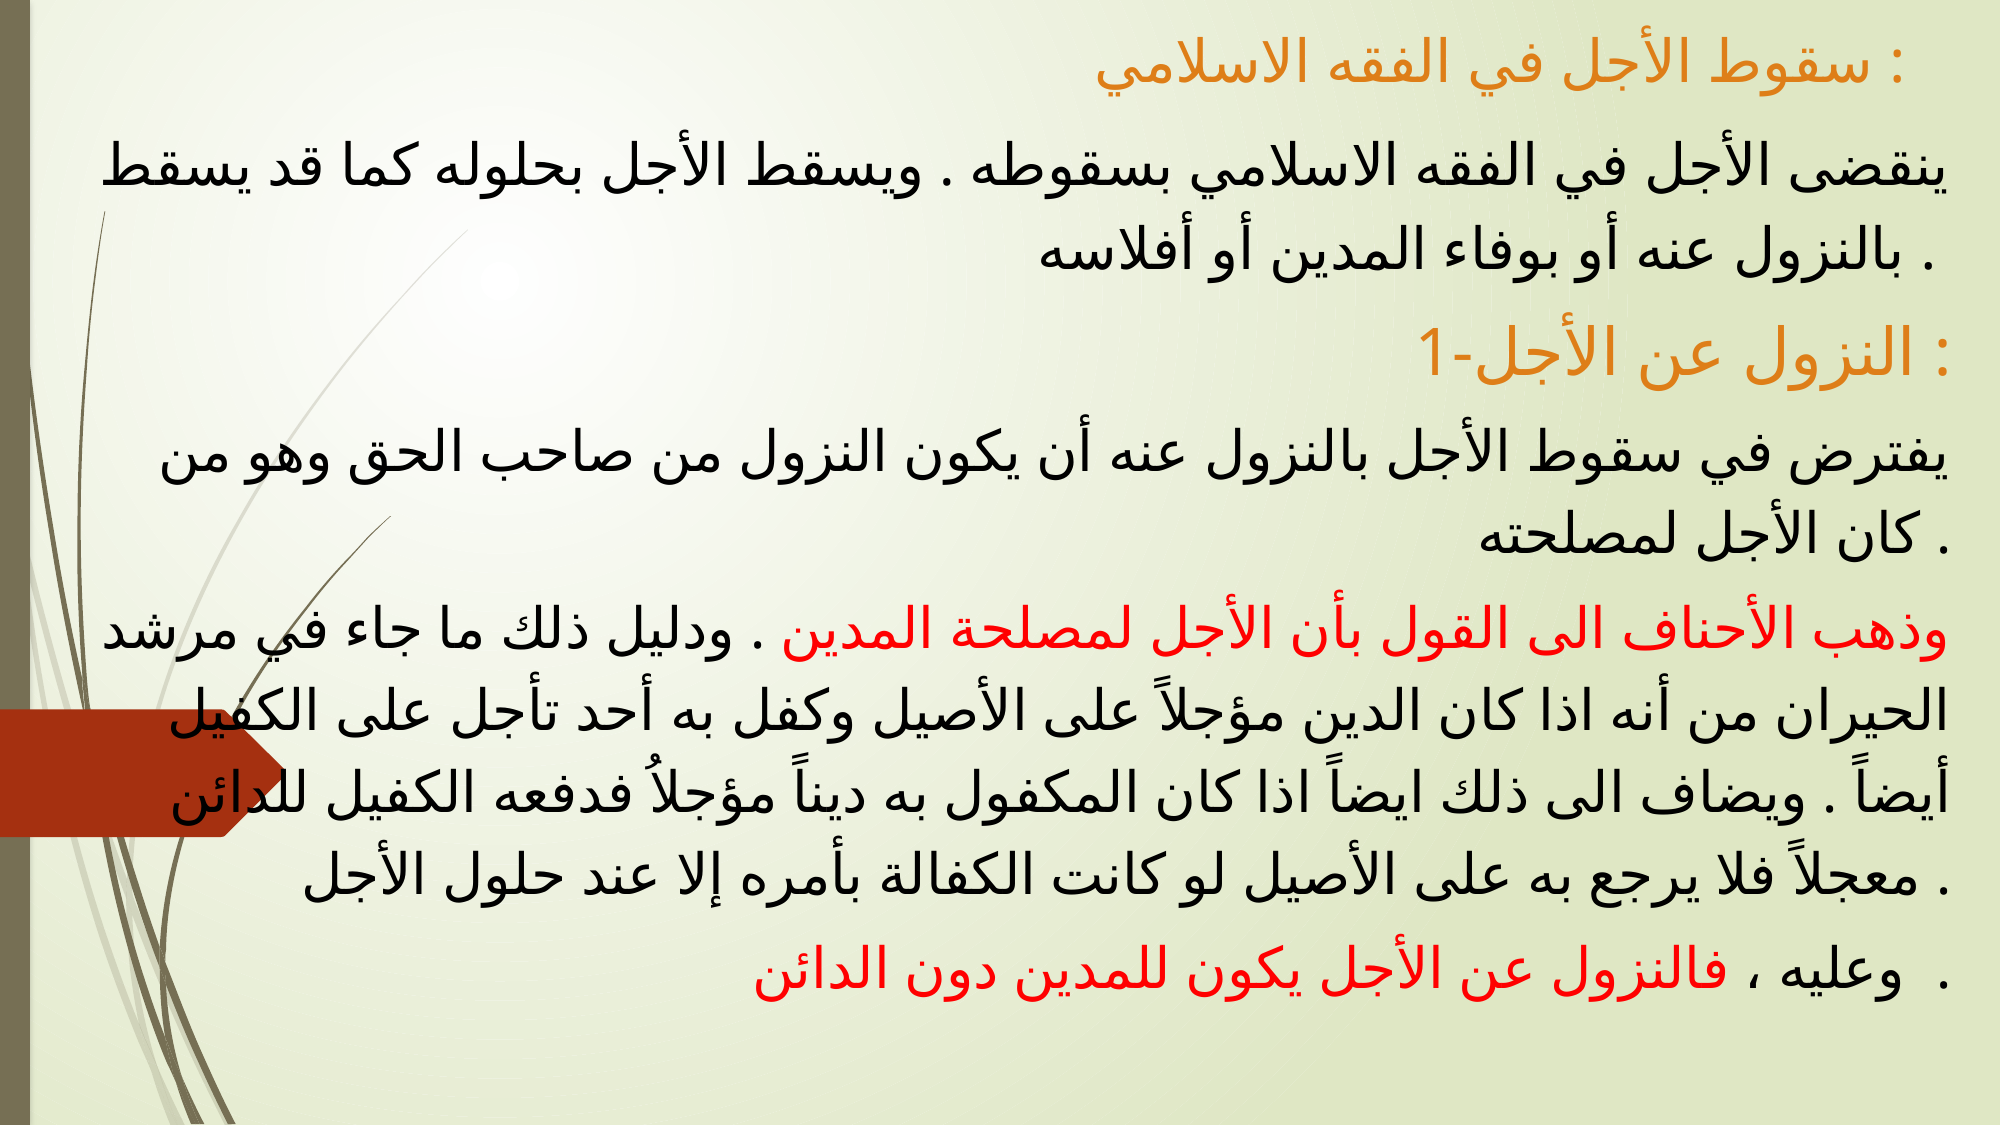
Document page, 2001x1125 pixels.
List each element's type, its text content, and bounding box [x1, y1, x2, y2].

title سقوط الأجل في الفقه الاسلامي : [132, 14, 1921, 102]
subtitle ينقضى الأجل في الفقه الاسلامي بسقوطه . ويسقط الأجل بحلوله كما قد يسقط بالنزول عنه أو بوفاء المدين أو أفلاسه . 1-النزول عن الأجل : يفترض في سقوط الأجل بالنزول عنه أن يكون النزول من صاحب الحق وهو من كان الأجل لمصلحته . وذهب الأحناف الى القول بأن الأجل لمصلحة المدين . ودليل ذلك ما جاء في مرشد الحيران من أنه اذا كان الدين مؤجلاً على الأصيل وكفل به أحد تأجل على الكفيل أيضاً . ويضاف الى ذلك ايضاً اذا كان المكفول به ديناً مؤجلاُ فدفعه الكفيل للدائن معجلاً فلا يرجع به على الأصيل لو كانت الكفالة بأمره إلا عند حلول الأجل . وعليه ، فالنزول عن الأجل يكون للمدين دون الدائن . [50, 106, 1967, 1083]
